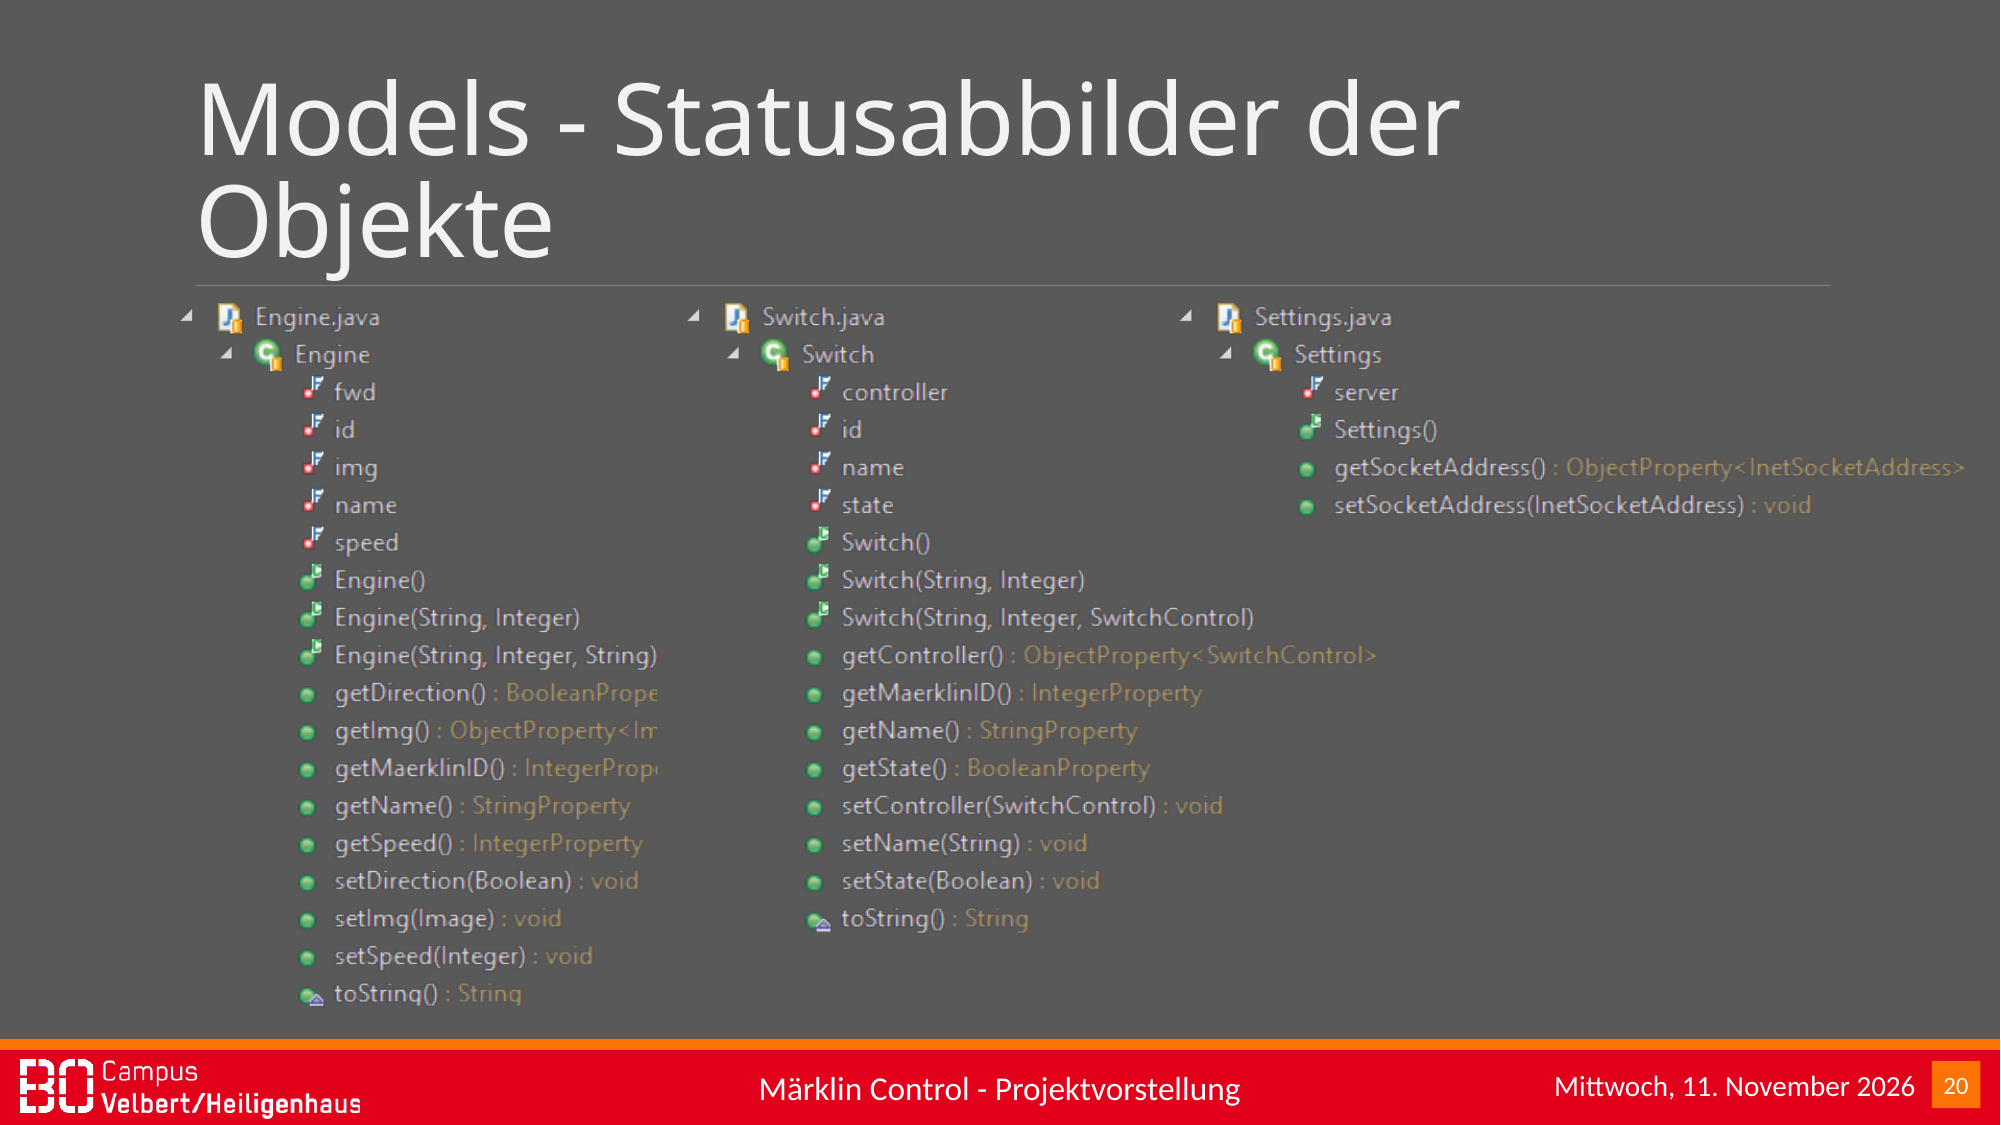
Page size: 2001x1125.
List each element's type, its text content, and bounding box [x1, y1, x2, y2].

picture [101, 1057, 365, 1120]
title Models - Statusabbilder der Objekte [180, 47, 1830, 285]
slide_number 20 [1931, 1060, 1981, 1109]
picture [19, 1059, 94, 1113]
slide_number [1525, 1054, 1931, 1115]
picture [46, 300, 2000, 1039]
